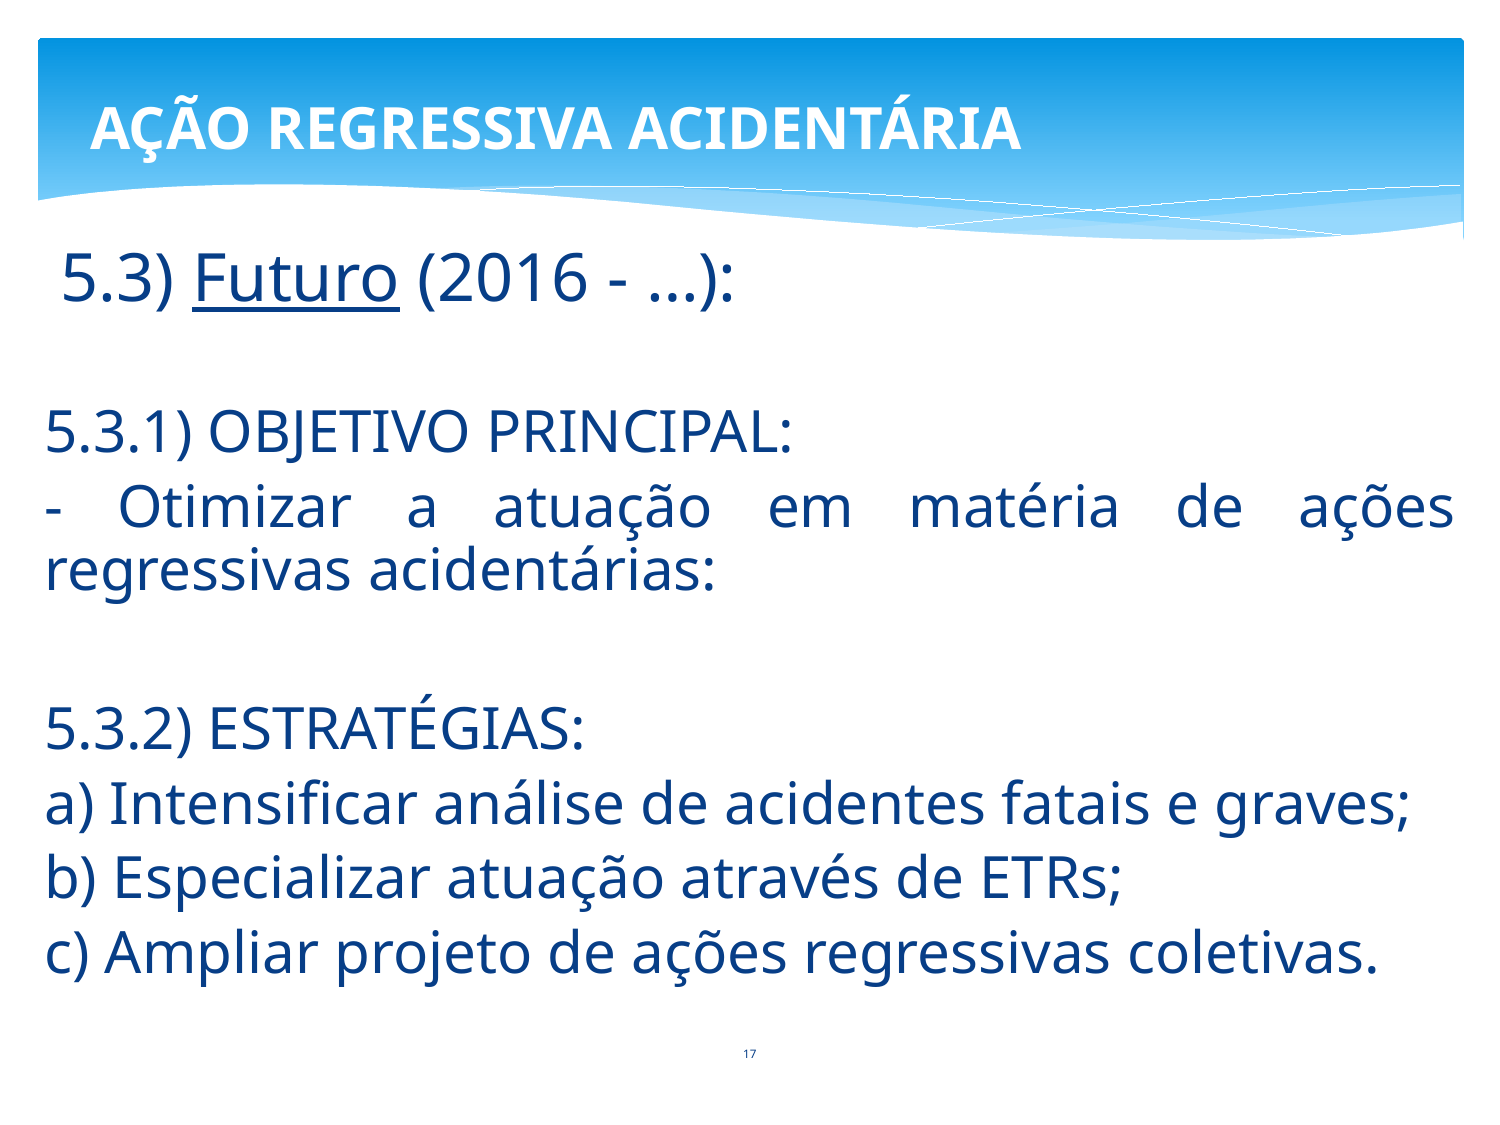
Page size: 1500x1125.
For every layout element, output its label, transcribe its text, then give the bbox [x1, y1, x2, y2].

slide_number 17 [654, 1025, 846, 1086]
list 5.3) Futuro (2016 - …): 5.3.1) OBJETIVO PRINCIPAL: - Otimizar a atuação em matéria de ações regressivas acidentárias: 5.3.2) ESTRATÉGIAS: a) Intensificar análise de acidentes fatais e graves; b) Especializar atuação através de ETRs; c) Ampliar projeto de ações regressivas coletivas. [29, 236, 1471, 1086]
title AÇÃO REGRESSIVA ACIDENTÁRIA [75, 55, 1425, 197]
